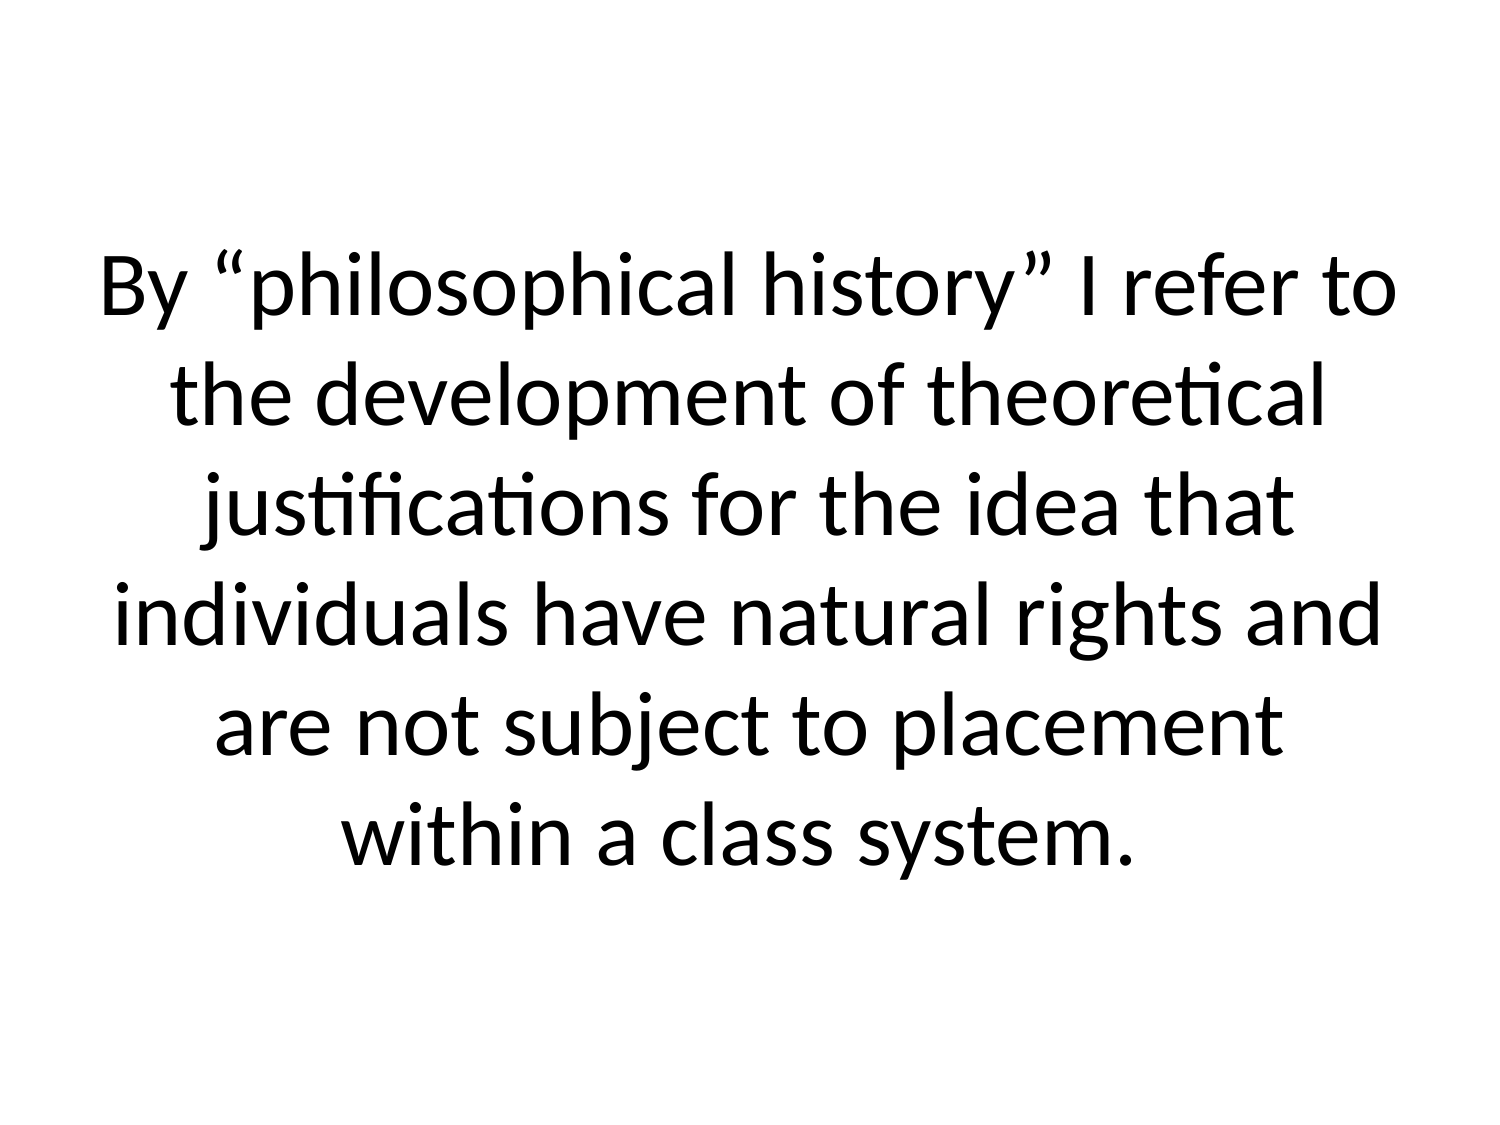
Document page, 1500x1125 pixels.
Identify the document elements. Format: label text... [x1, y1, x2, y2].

title By “philosophical history” I refer to the development of theoretical justifications for the idea that individuals have natural rights and are not subject to placement within a class system. [74, 44, 1426, 1063]
